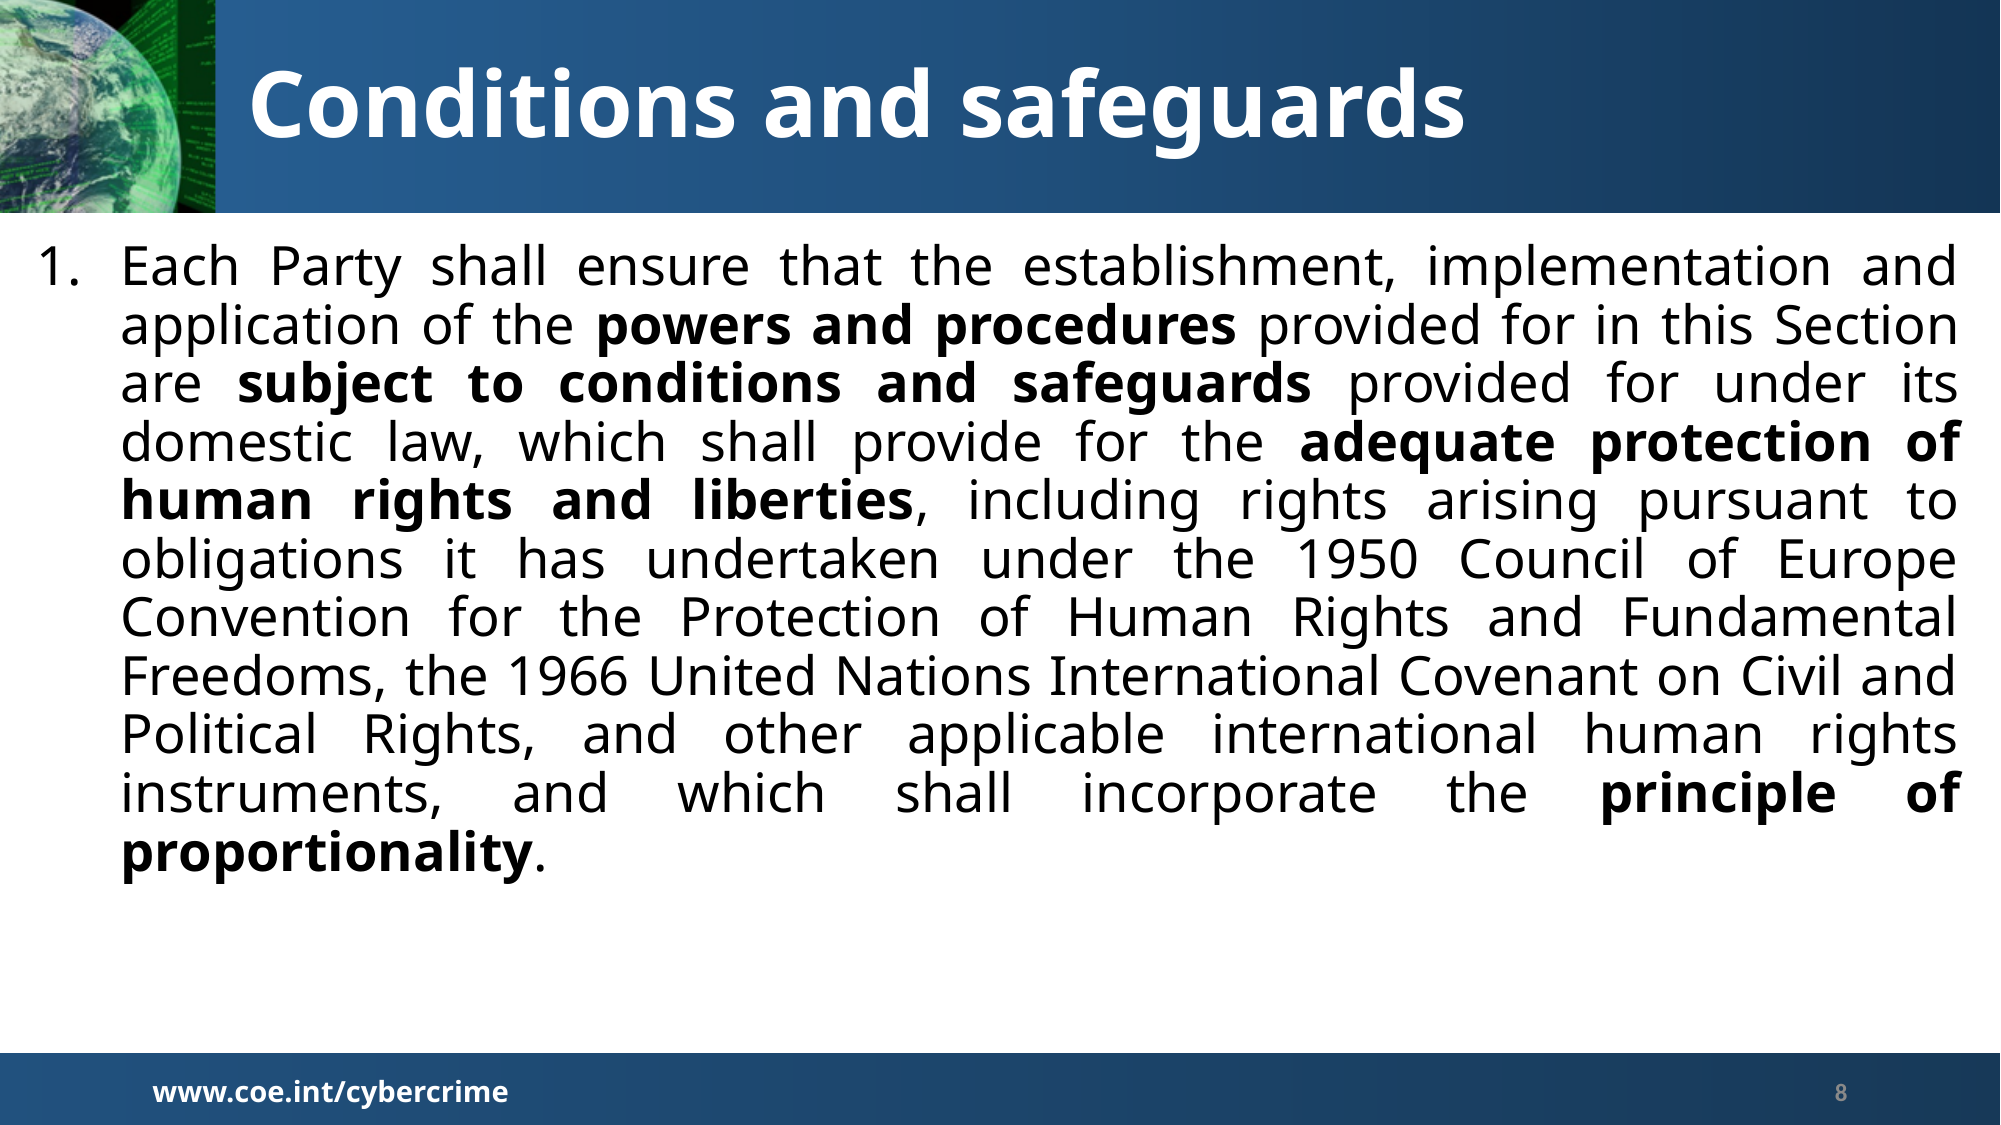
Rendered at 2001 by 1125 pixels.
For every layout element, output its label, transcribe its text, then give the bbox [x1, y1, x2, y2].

picture [0, 0, 2000, 213]
list Each Party shall ensure that the establishment, implementation and application of the powers and procedures provided for in this Section are subject to conditions and safeguards provided for under its domestic law, which shall provide for the adequate protection of human rights and liberties, including rights arising pursuant to obligations it has undertaken under the 1950 Council of Europe Convention for the Protection of Human Rights and Fundamental Freedoms, the 1966 United Nations International Covenant on Civil and Political Rights, and other applicable international human rights instruments, and which shall incorporate the principle of proportionality. [21, 231, 1976, 1032]
slide_number 8 [1412, 1061, 1863, 1121]
title Conditions and safeguards [232, 14, 1919, 203]
slide_number www.coe.int/cybercrime [137, 1061, 588, 1121]
